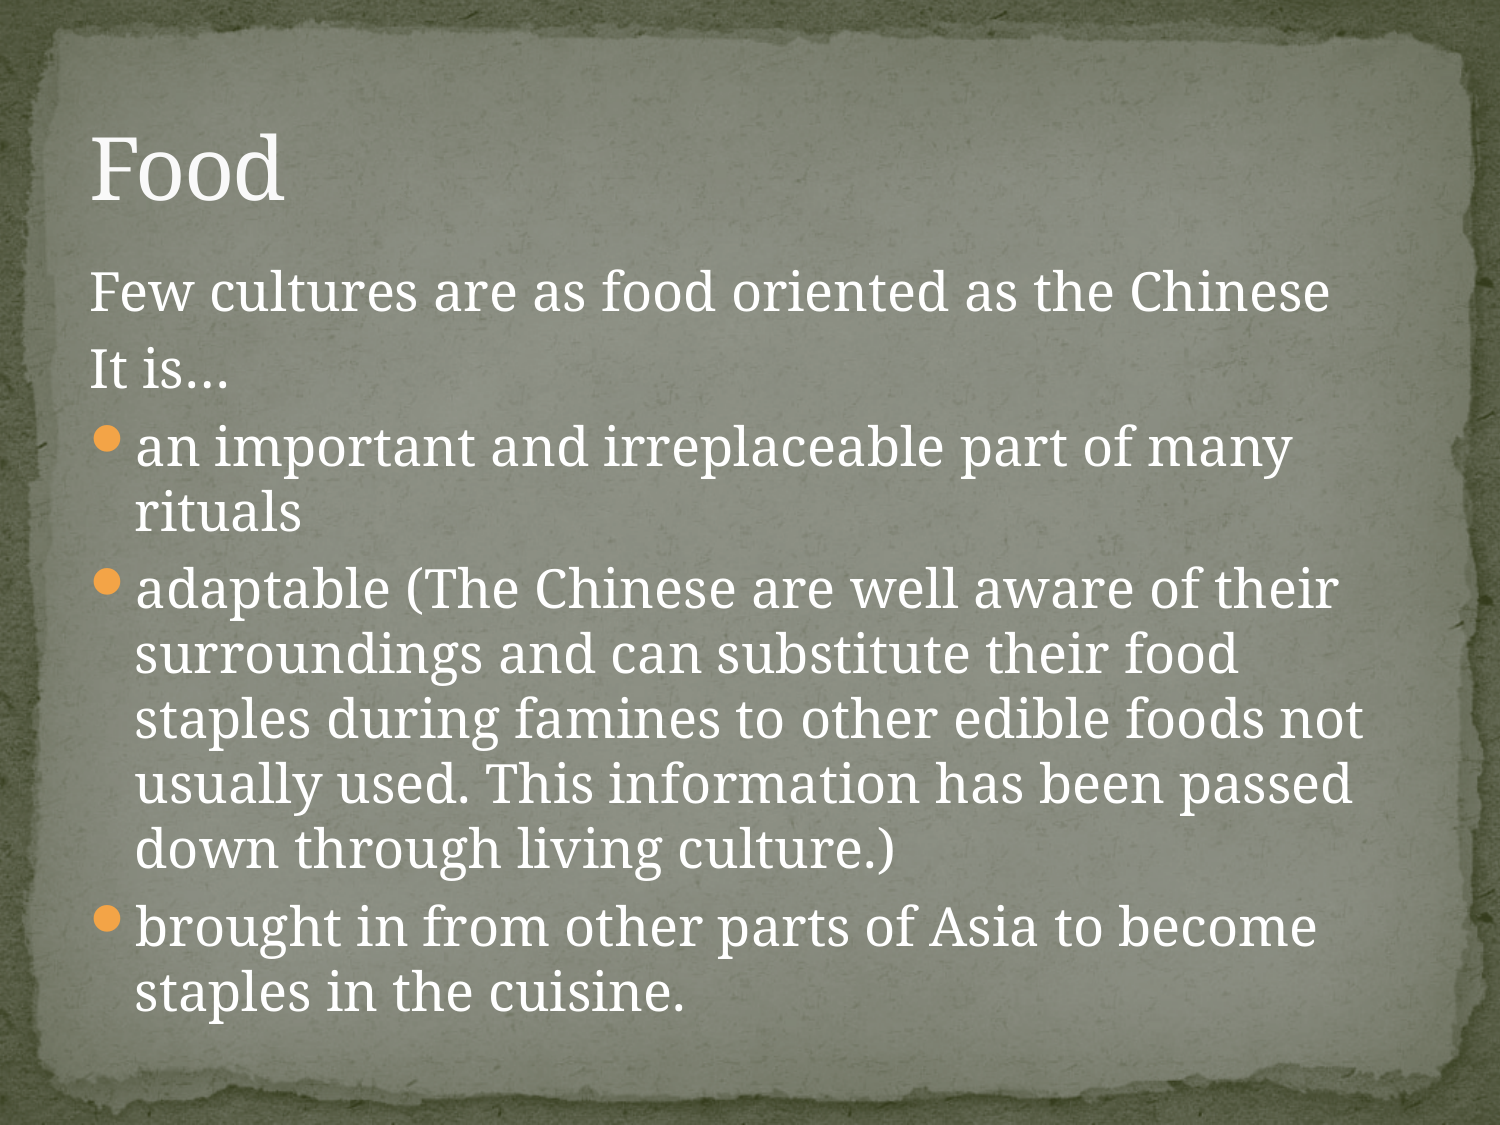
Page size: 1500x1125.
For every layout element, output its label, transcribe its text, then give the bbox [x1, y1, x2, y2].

title Food [74, 24, 1425, 225]
list Few cultures are as food oriented as the Chinese It is… an important and irreplaceable part of many rituals adaptable (The Chinese are well aware of their surroundings and can substitute their food staples during famines to other edible foods not usually used. This information has been passed down through living culture.) brought in from other parts of Asia to become staples in the cuisine. [75, 249, 1425, 1000]
